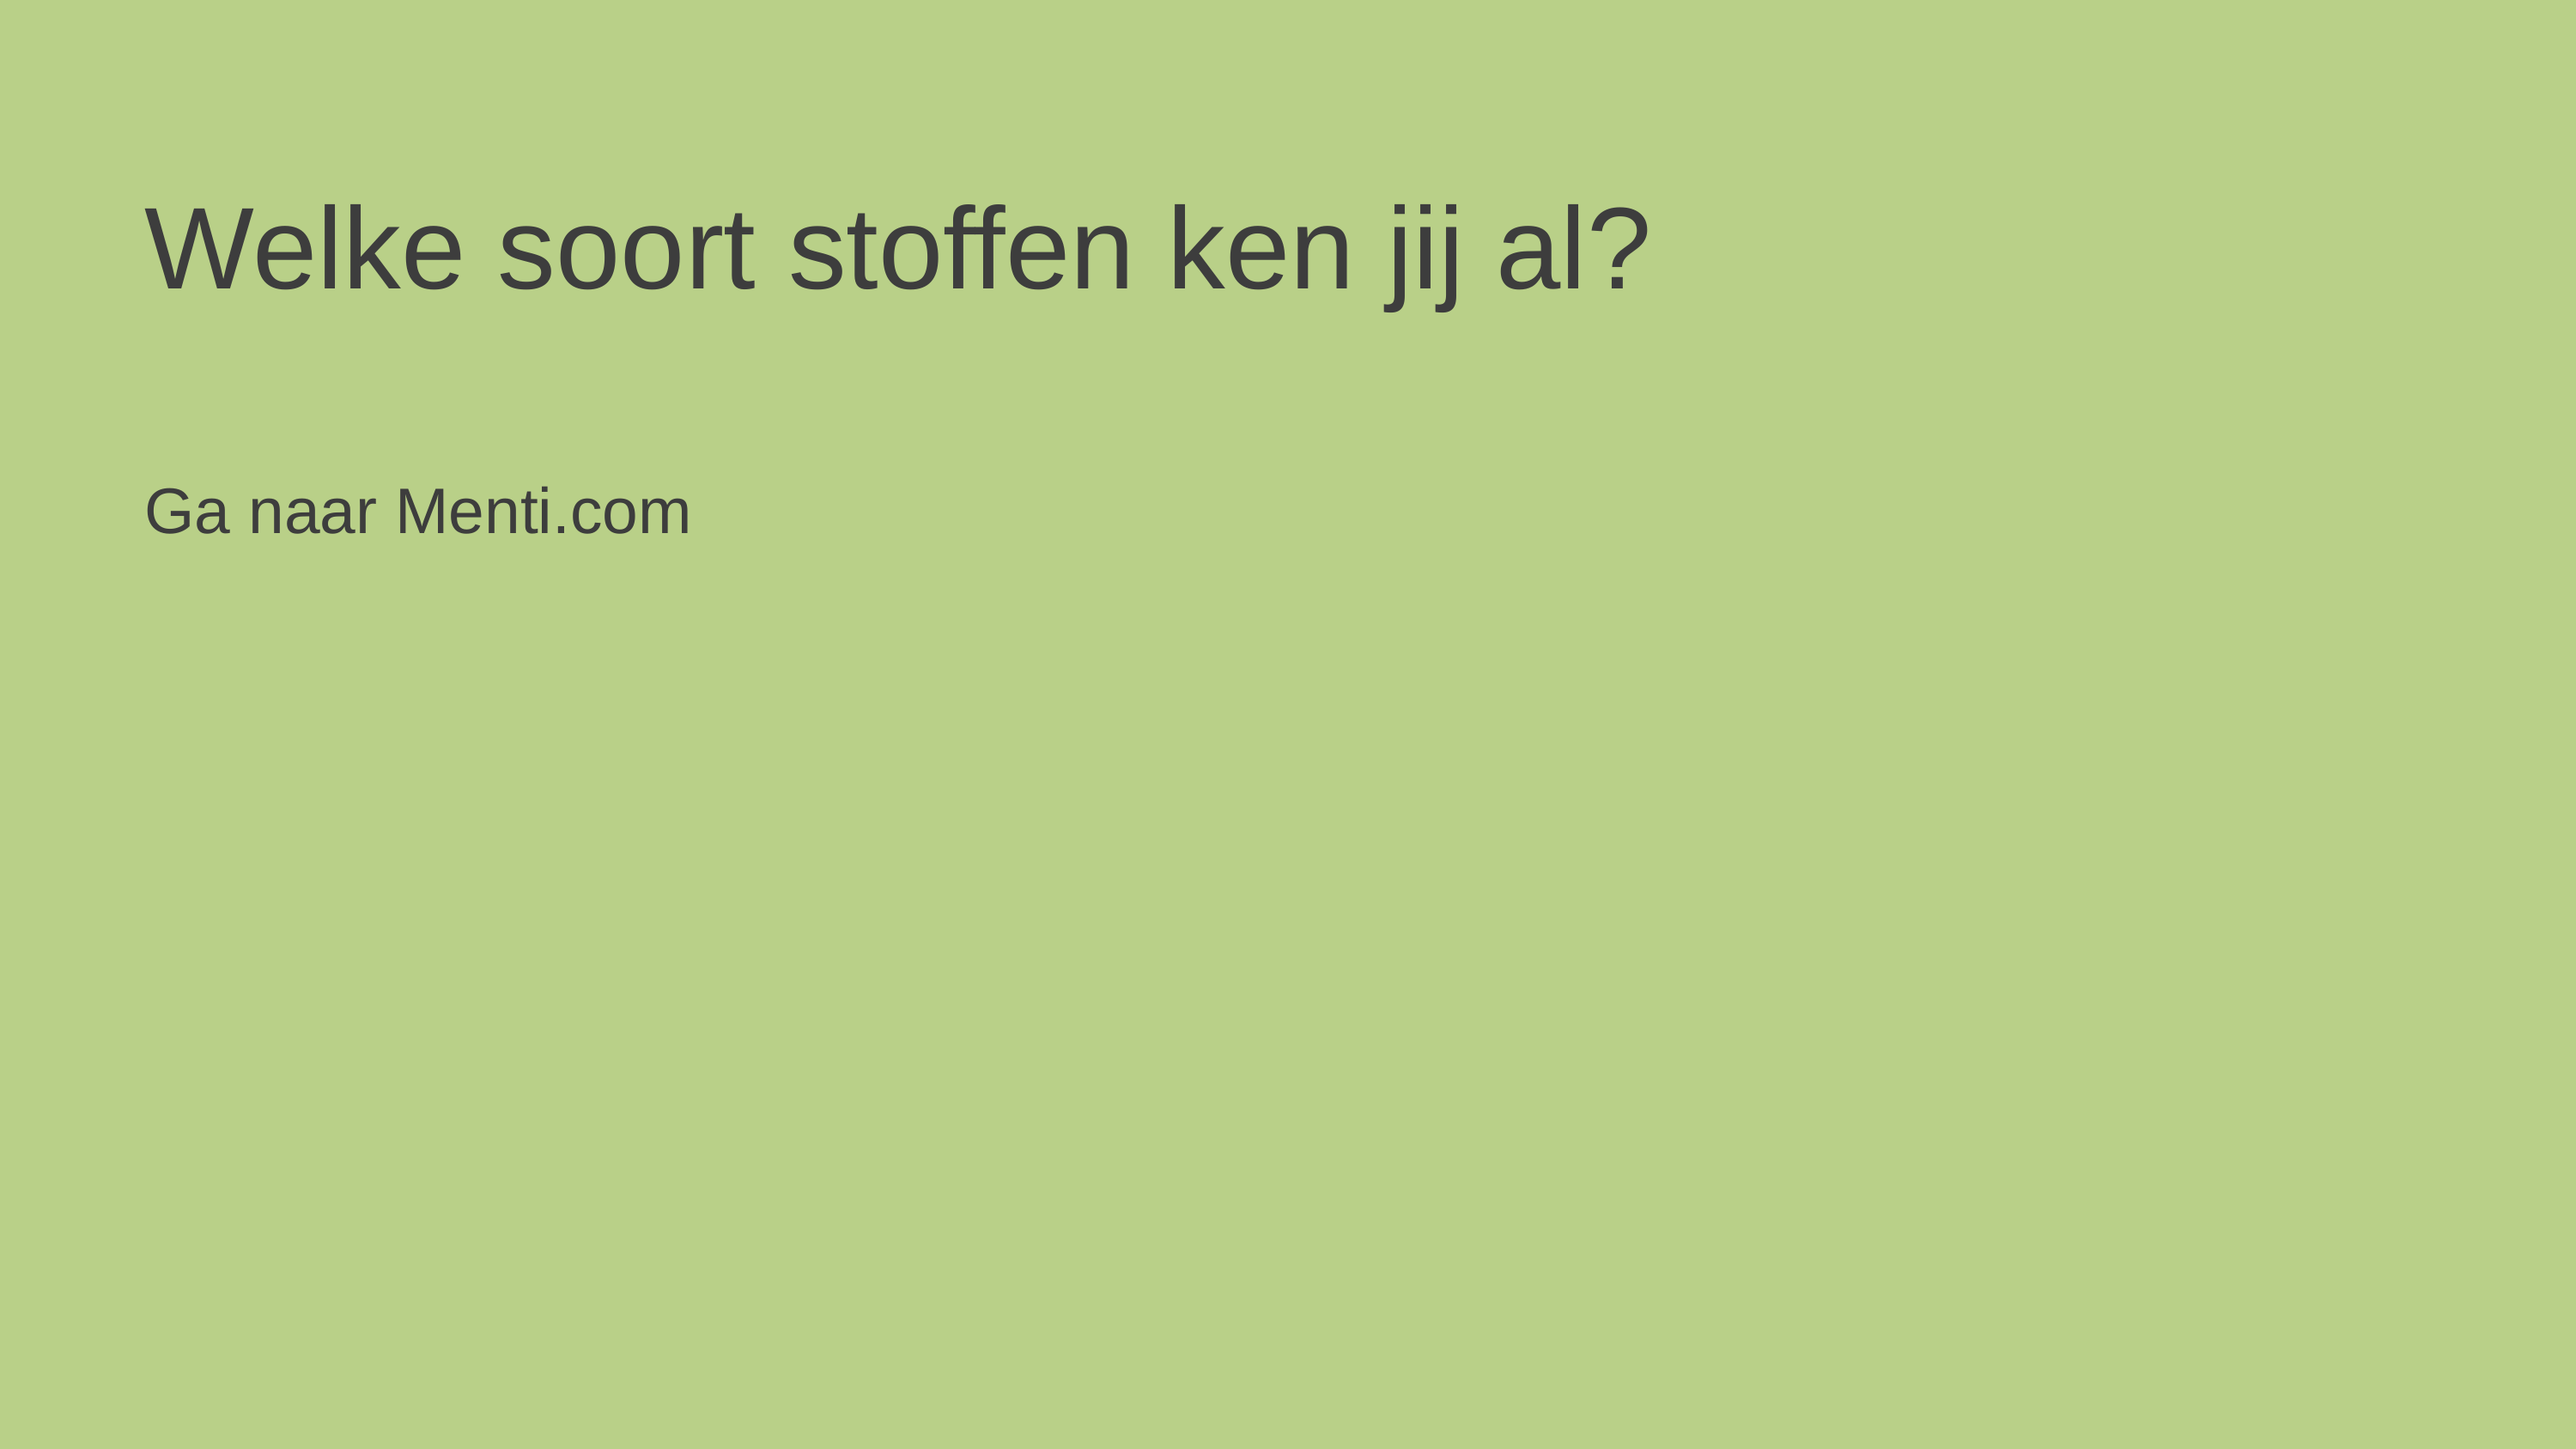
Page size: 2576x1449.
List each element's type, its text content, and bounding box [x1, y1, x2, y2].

text_box Ga naar Menti.com [144, 446, 767, 547]
text_box Welke soort stoffen ken jij al? [144, 144, 2307, 312]
